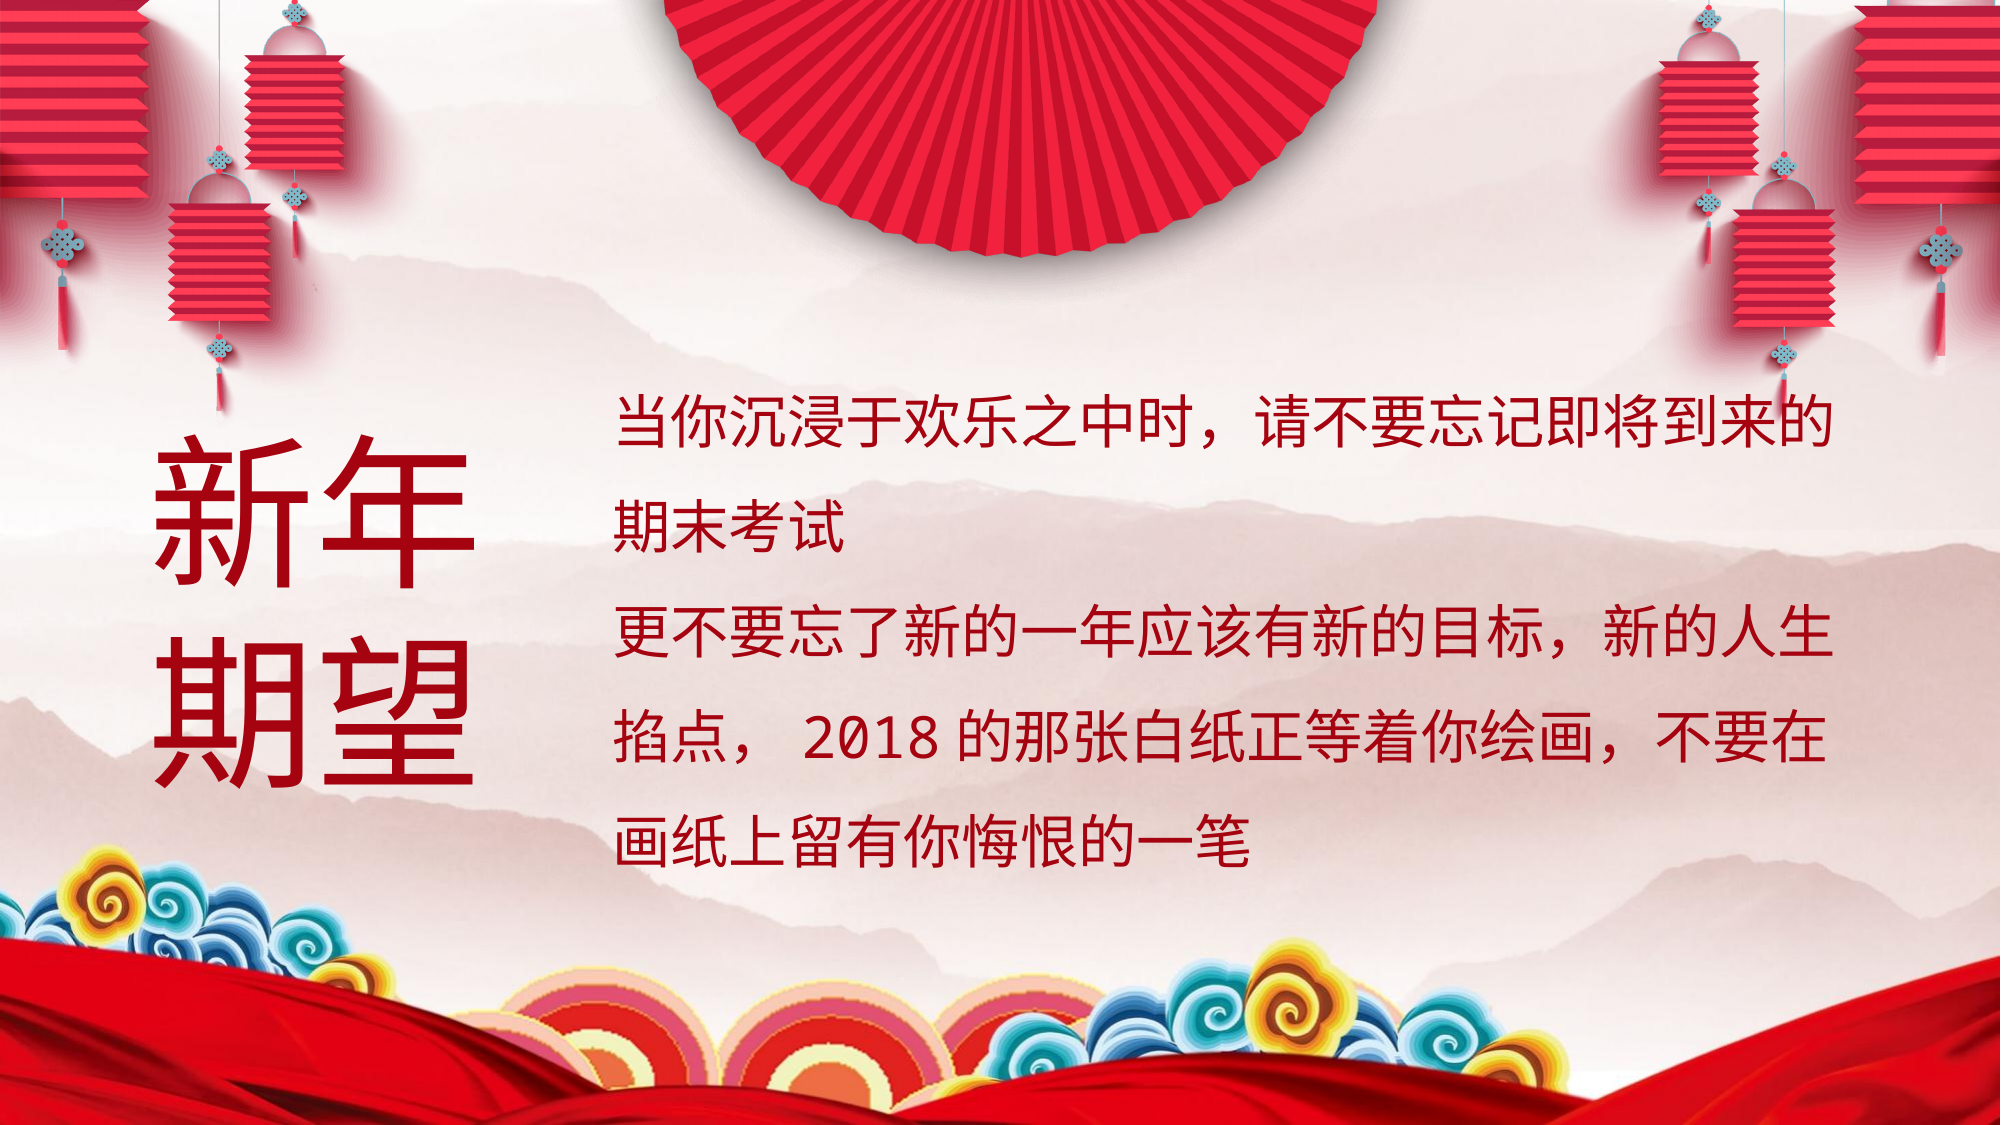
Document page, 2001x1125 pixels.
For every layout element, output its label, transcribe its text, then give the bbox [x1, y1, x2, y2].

text_box 当你沉浸于欢乐之中时，请不要忘记即将到来的期末考试 更不要忘了新的一年应该有新的目标，新的人生掐点，2018的那张白纸正等着你绘画，不要在画纸上留有你悔恨的一笔 [597, 343, 1860, 883]
picture [0, 0, 2000, 1125]
text_box 新年 期望 [133, 401, 586, 817]
